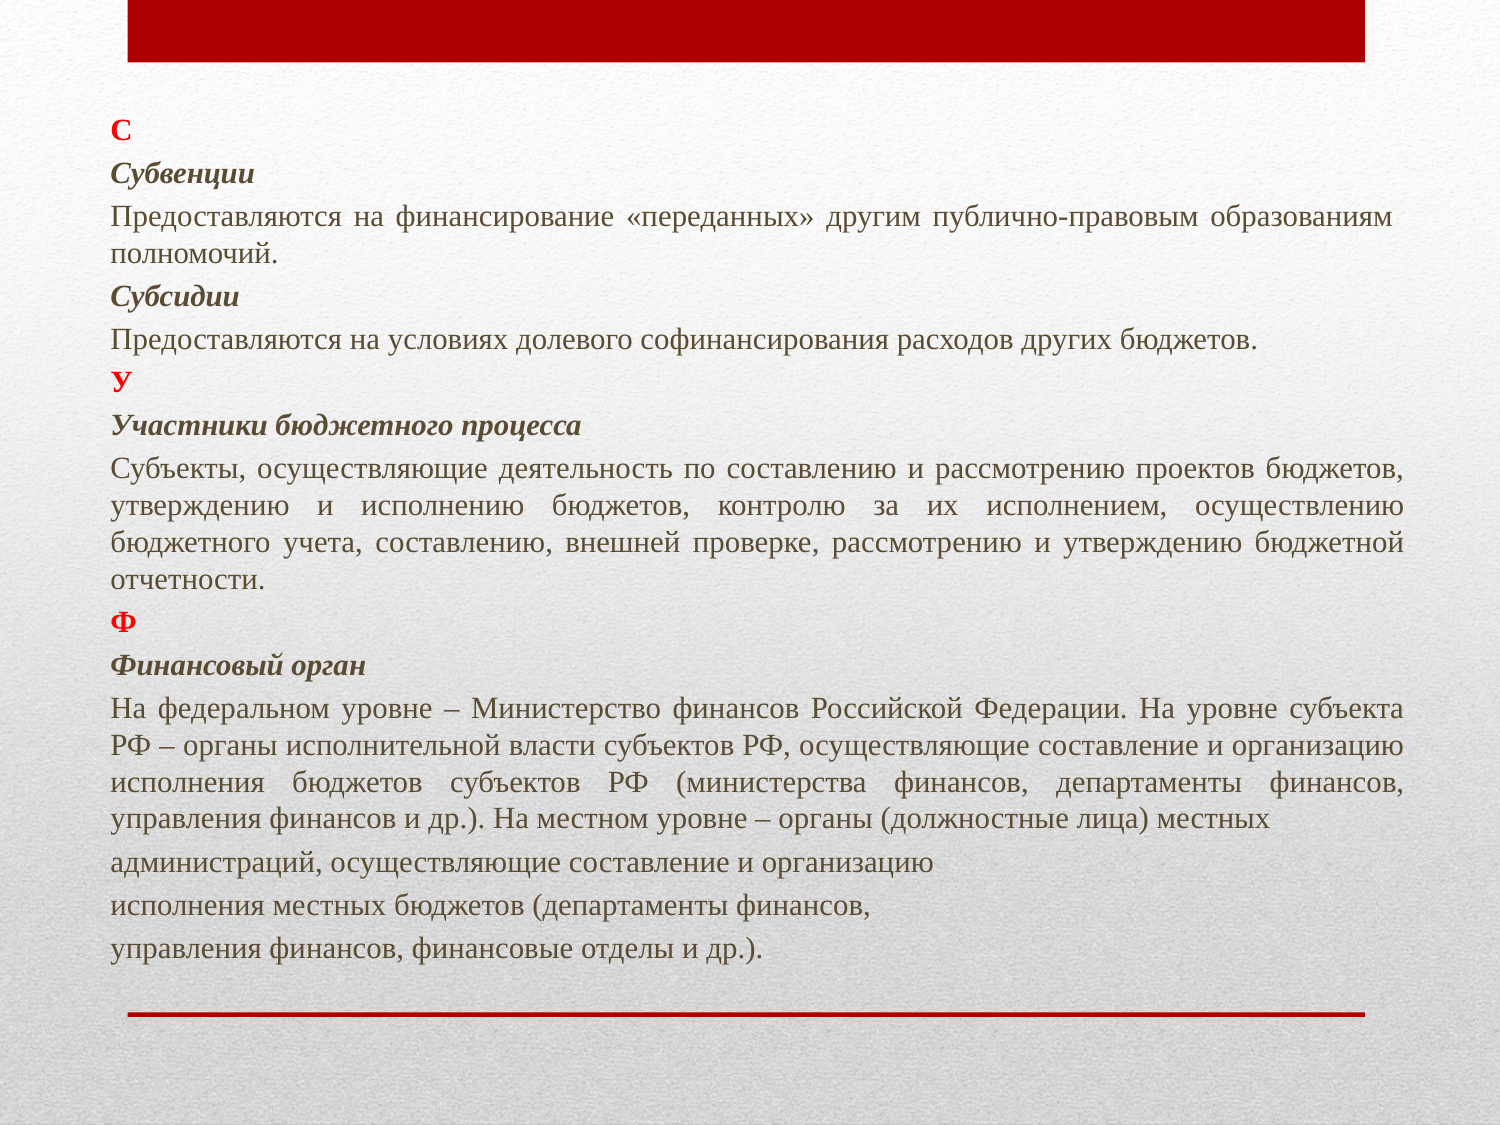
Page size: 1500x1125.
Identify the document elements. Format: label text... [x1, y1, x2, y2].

list С Субвенции Предоставляются на финансирование «переданных» другим публично-правовым образованиям полномочий. Субсидии Предоставляются на условиях долевого софинансирования расходов других бюджетов. У Участники бюджетного процесса Субъекты, осуществляющие деятельность по составлению и рассмотрению проектов бюджетов, утверждению и исполнению бюджетов, контролю за их исполнением, осуществлению бюджетного учета, составлению, внешней проверке, рассмотрению и утверждению бюджетной отчетности. Ф Финансовый орган На федеральном уровне – Министерство финансов Российской Федерации. На уровне субъекта РФ – органы исполнительной власти субъектов РФ, осуществляющие составление и организацию исполнения бюджетов субъектов РФ (министерства финансов, департаменты финансов, управления финансов и др.). На местном уровне – органы (должностные лица) местных администраций, осуществляющие составление и организацию исполнения местных бюджетов (департаменты финансов, управления финансов, финансовые отделы и др.). [88, 101, 1421, 1012]
